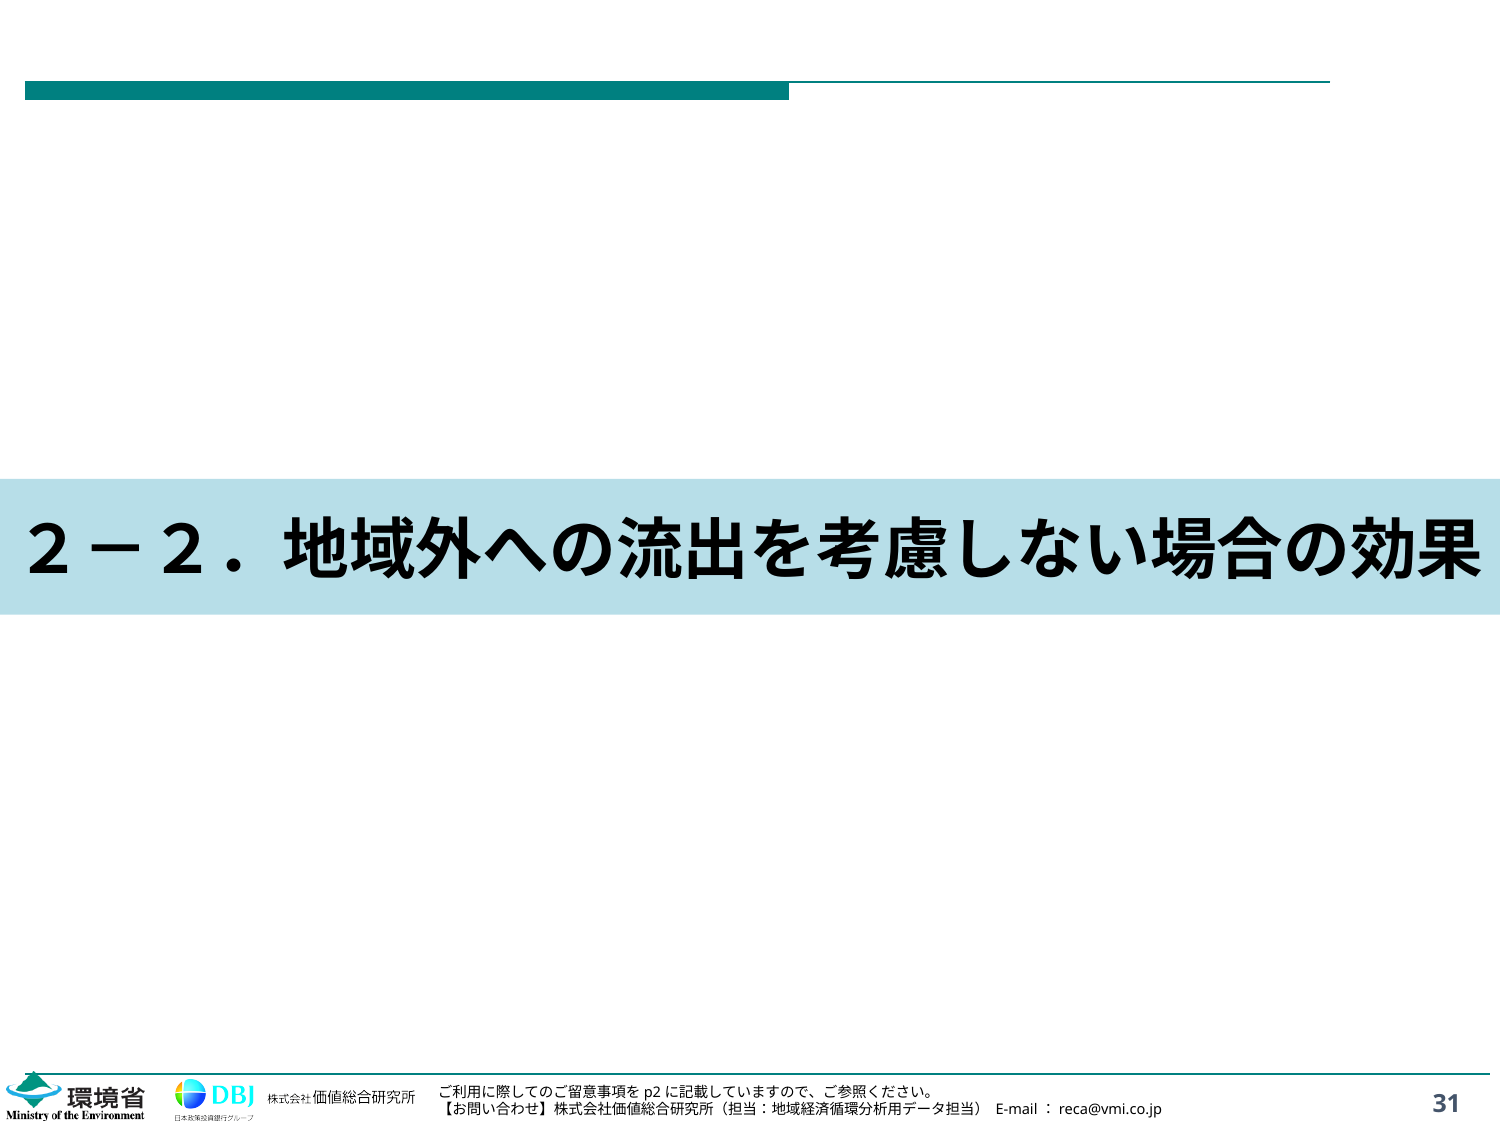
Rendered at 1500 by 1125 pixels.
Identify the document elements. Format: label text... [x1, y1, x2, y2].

slide_number 31 [1393, 1079, 1500, 1122]
text_box ご利用に際してのご留意事項をp2に記載していますので、ご参照ください。 【お問い合わせ】株式会社価値総合研究所（担当：地域経済循環分析用データ担当） E-mail：reca@vmi.co.jp [423, 1075, 1188, 1125]
picture [2, 1071, 148, 1125]
picture [171, 1075, 419, 1125]
text_box ２－２．地域外への流出を考慮しない場合の効果 [0, 478, 1500, 615]
